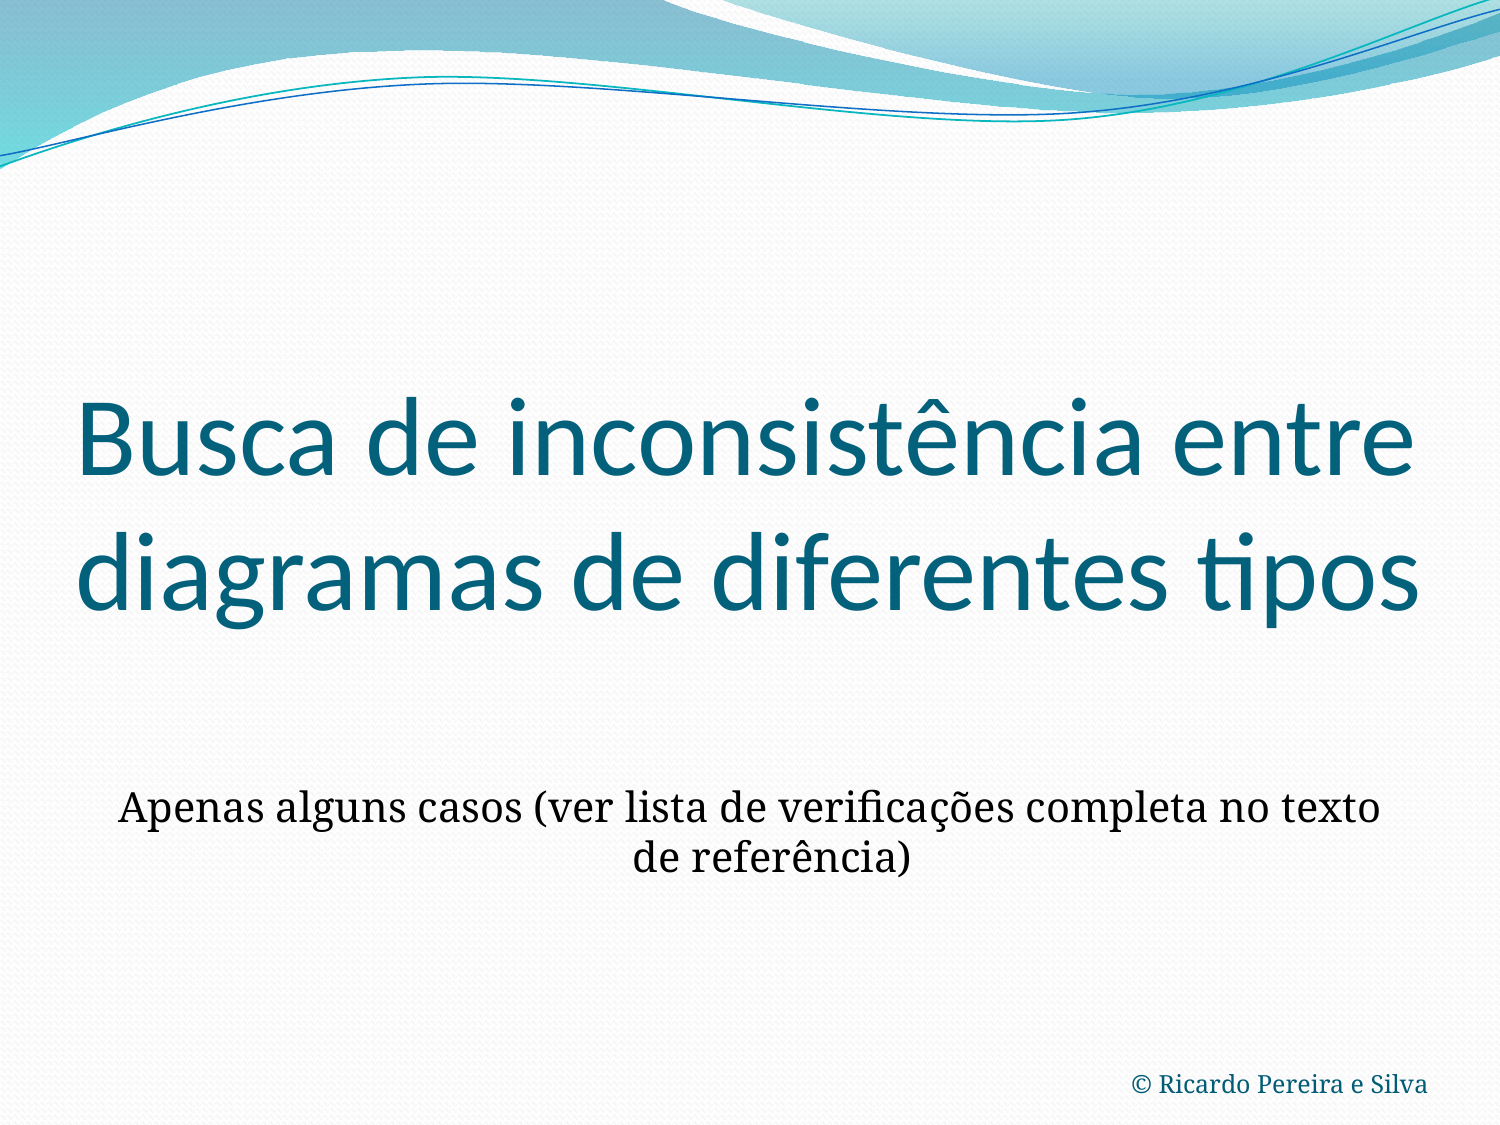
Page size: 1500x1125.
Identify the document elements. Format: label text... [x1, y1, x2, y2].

list Apenas alguns casos (ver lista de verificações completa no texto de referência) [75, 773, 1425, 1038]
title Busca de inconsistência entre diagramas de diferentes tipos [75, 115, 1425, 633]
footer © Ricardo Pereira e Silva [1101, 1042, 1429, 1103]
